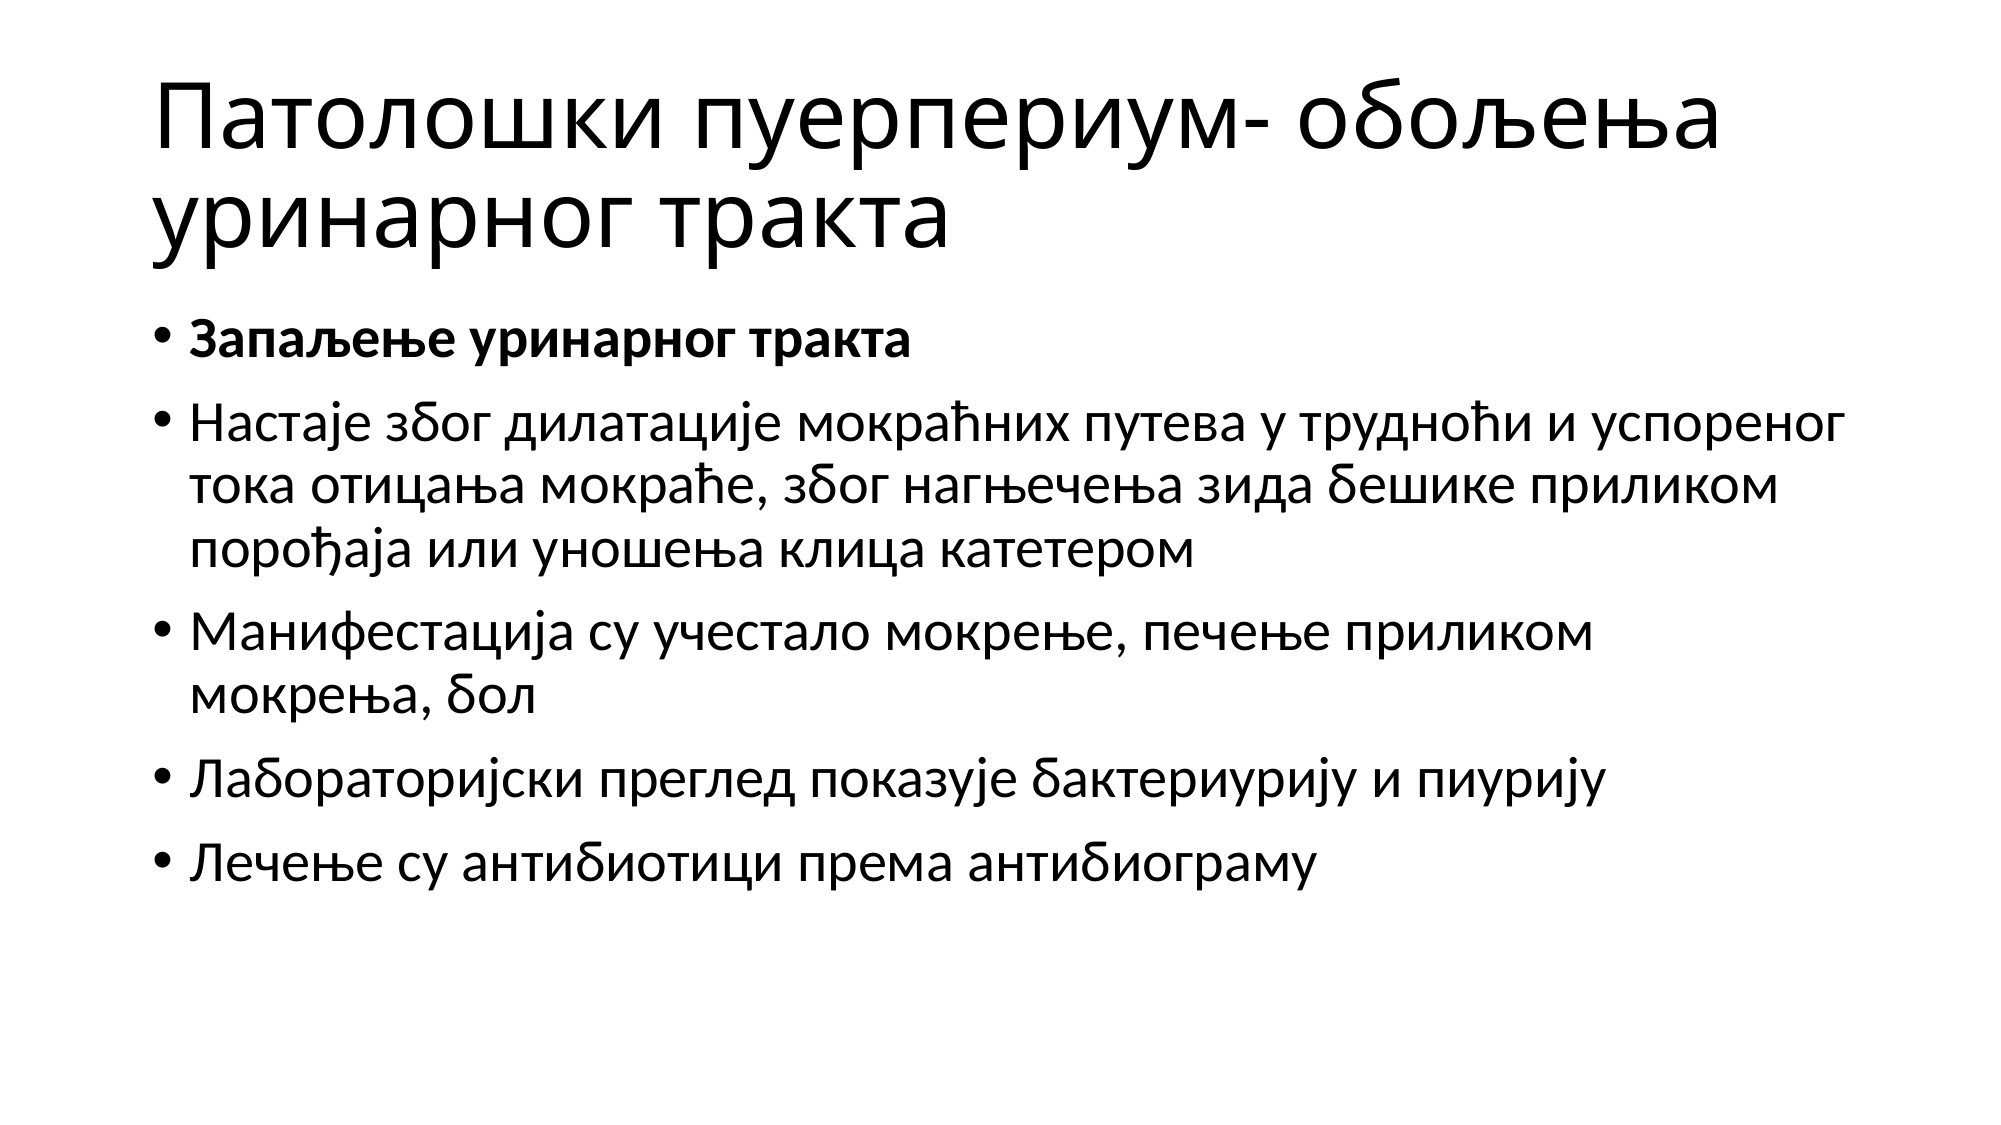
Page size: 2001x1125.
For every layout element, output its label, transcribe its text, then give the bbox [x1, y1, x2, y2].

title Патолошки пуерпериум- обољења уринарног тракта [137, 59, 1863, 278]
list Запаљење уринарног тракта Настаје због дилатације мокраћних путева у трудноћи и успореног тока отицања мокраће, због нагњечења зида бешике приликом порођаја или уношења клица катетером Манифестација су учестало мокрење, печење приликом мокрења, бол Лабораторијски преглед показује бактериурију и пиурију Лечење су антибиотици према антибиограму [137, 299, 1863, 1014]
